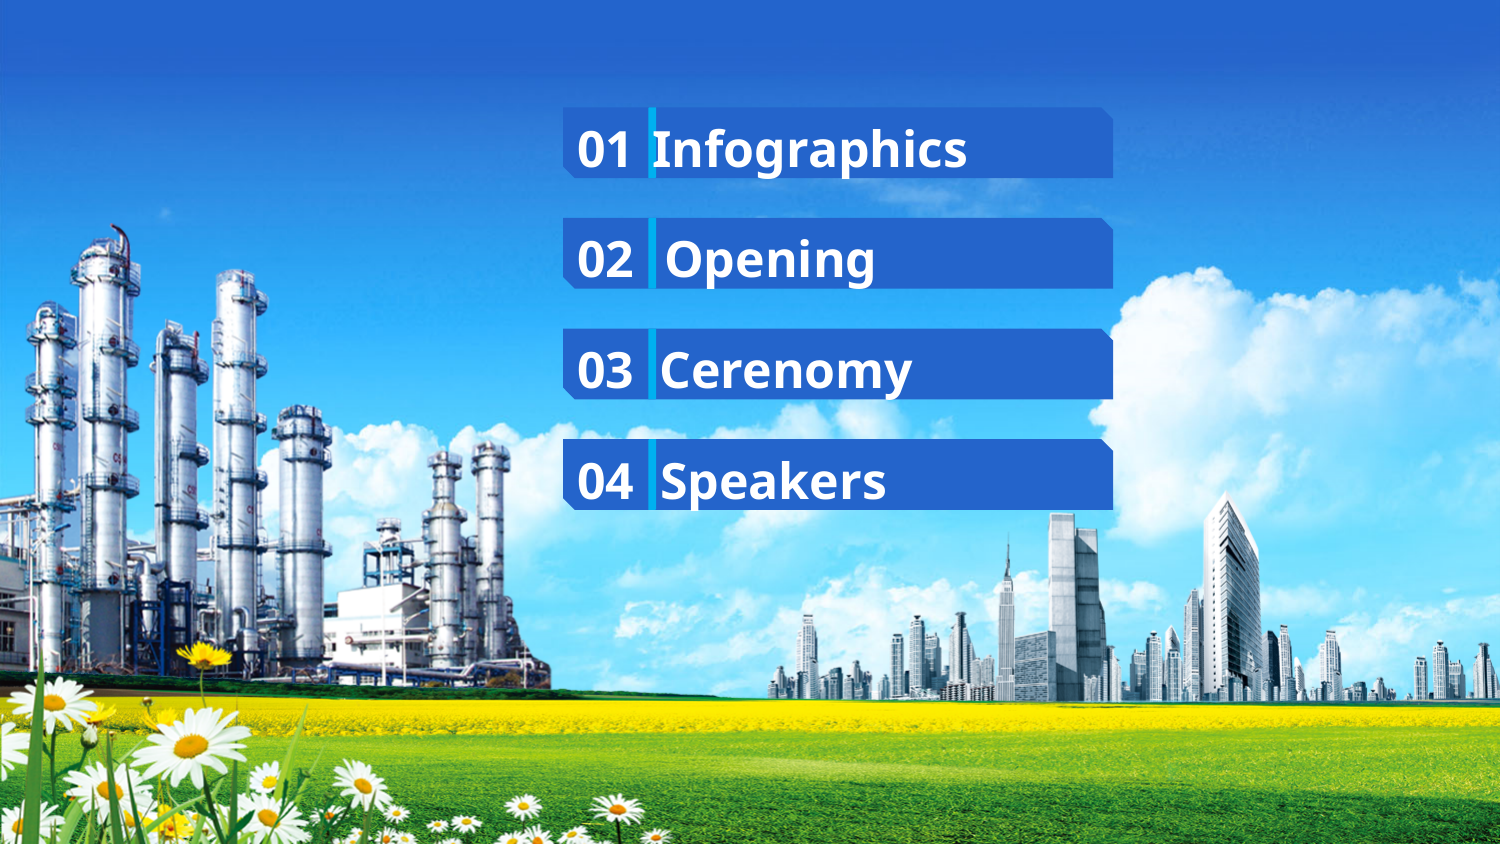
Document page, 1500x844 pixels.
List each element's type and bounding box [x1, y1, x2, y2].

text_box [562, 107, 1113, 186]
picture [0, 0, 1500, 844]
text_box [562, 217, 1113, 297]
text_box [562, 439, 1113, 518]
text_box [562, 328, 1113, 407]
